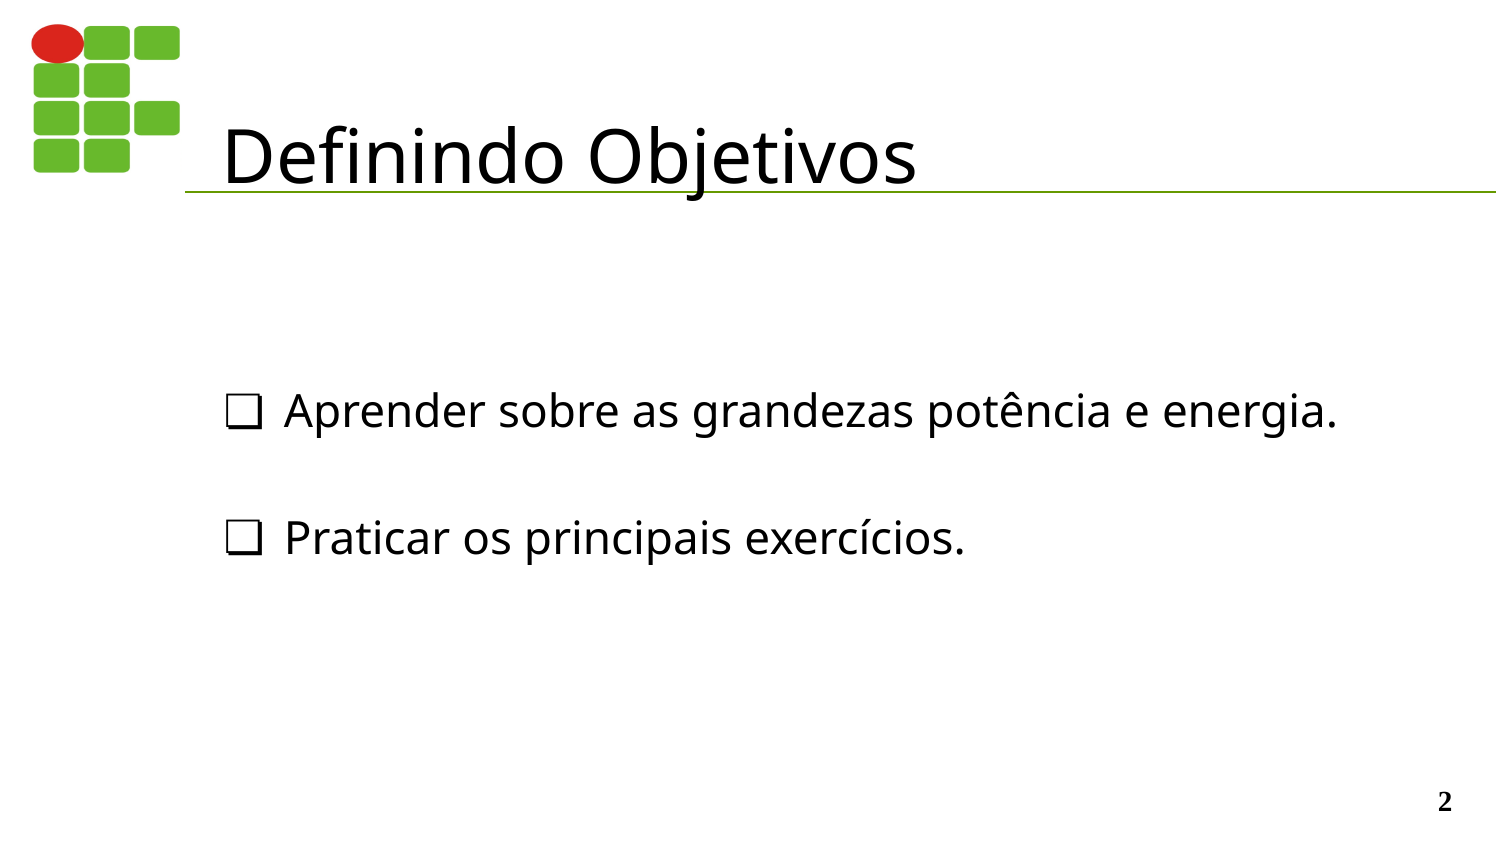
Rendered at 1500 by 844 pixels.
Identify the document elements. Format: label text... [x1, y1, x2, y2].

title Definindo Objetivos [206, 26, 1468, 207]
text_box Aprender sobre as grandezas potência e energia. Praticar os principais exercícios. [193, 248, 1469, 769]
text_box ‹#› [1155, 769, 1468, 825]
picture [29, 23, 182, 174]
